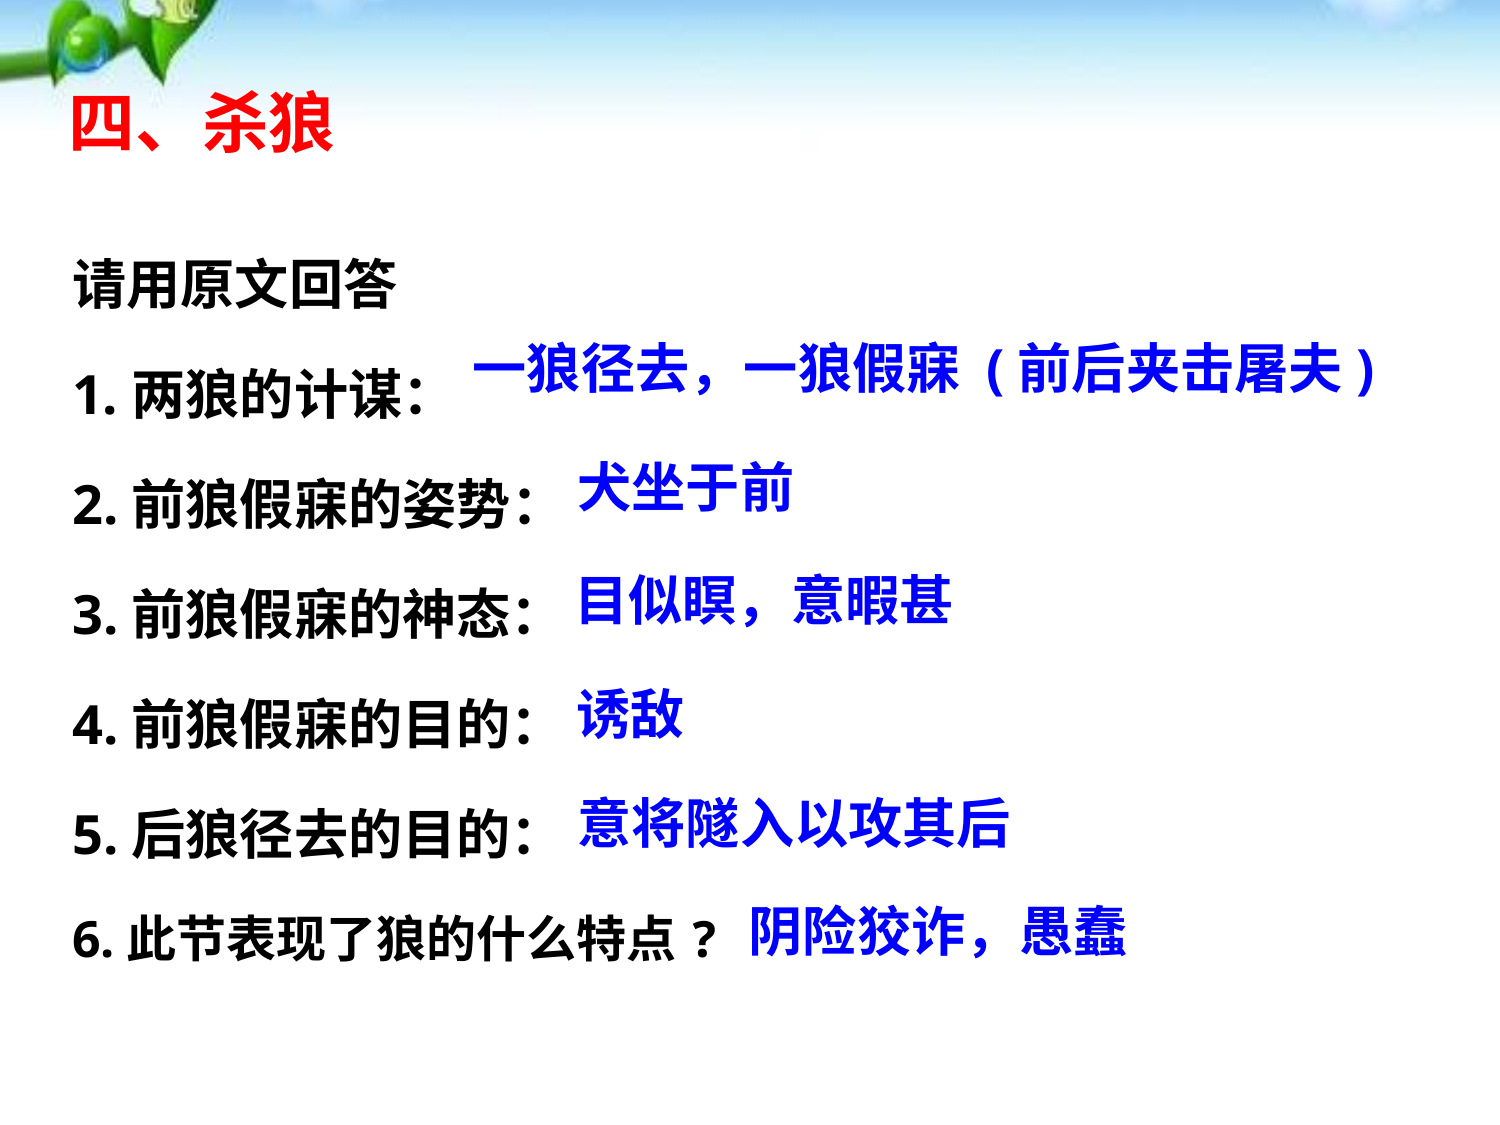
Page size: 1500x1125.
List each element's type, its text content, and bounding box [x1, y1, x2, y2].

text_box 阴险狡诈，愚蠢 [733, 889, 1197, 970]
text_box 四、杀狼 [53, 73, 351, 169]
text_box 一狼径去，一狼假寐 (前后夹击屠夫) [458, 327, 1469, 408]
picture [0, 0, 1500, 1125]
text_box 犬坐于前 [562, 445, 976, 526]
text_box 目似瞑，意暇甚 [559, 558, 1137, 639]
text_box 请用原文回答 1.两狼的计谋： 2.前狼假寐的姿势： 3.前狼假寐的神态： 4.前狼假寐的目的： 5.后狼径去的目的： 6.此节表现了狼的什么特点? [57, 210, 757, 976]
text_box 诱敌 [561, 673, 799, 753]
text_box 意将隧入以攻其后 [562, 781, 1063, 862]
